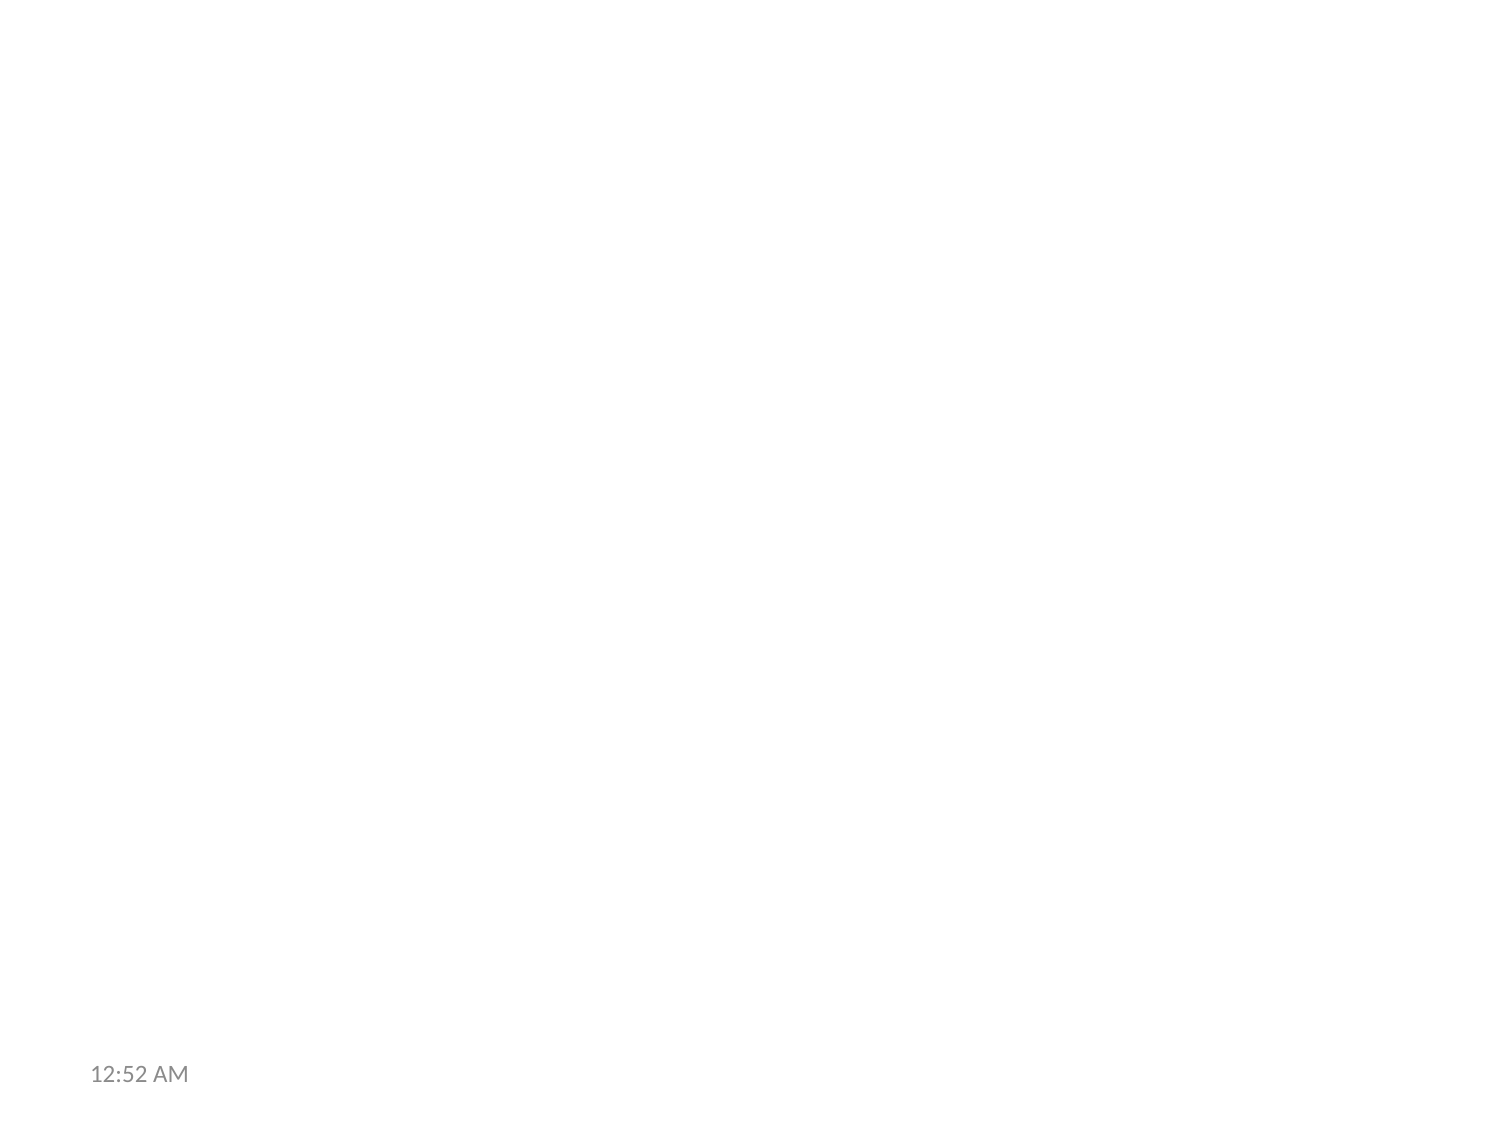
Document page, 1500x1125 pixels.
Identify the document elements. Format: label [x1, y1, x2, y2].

slide_number [75, 1042, 425, 1103]
